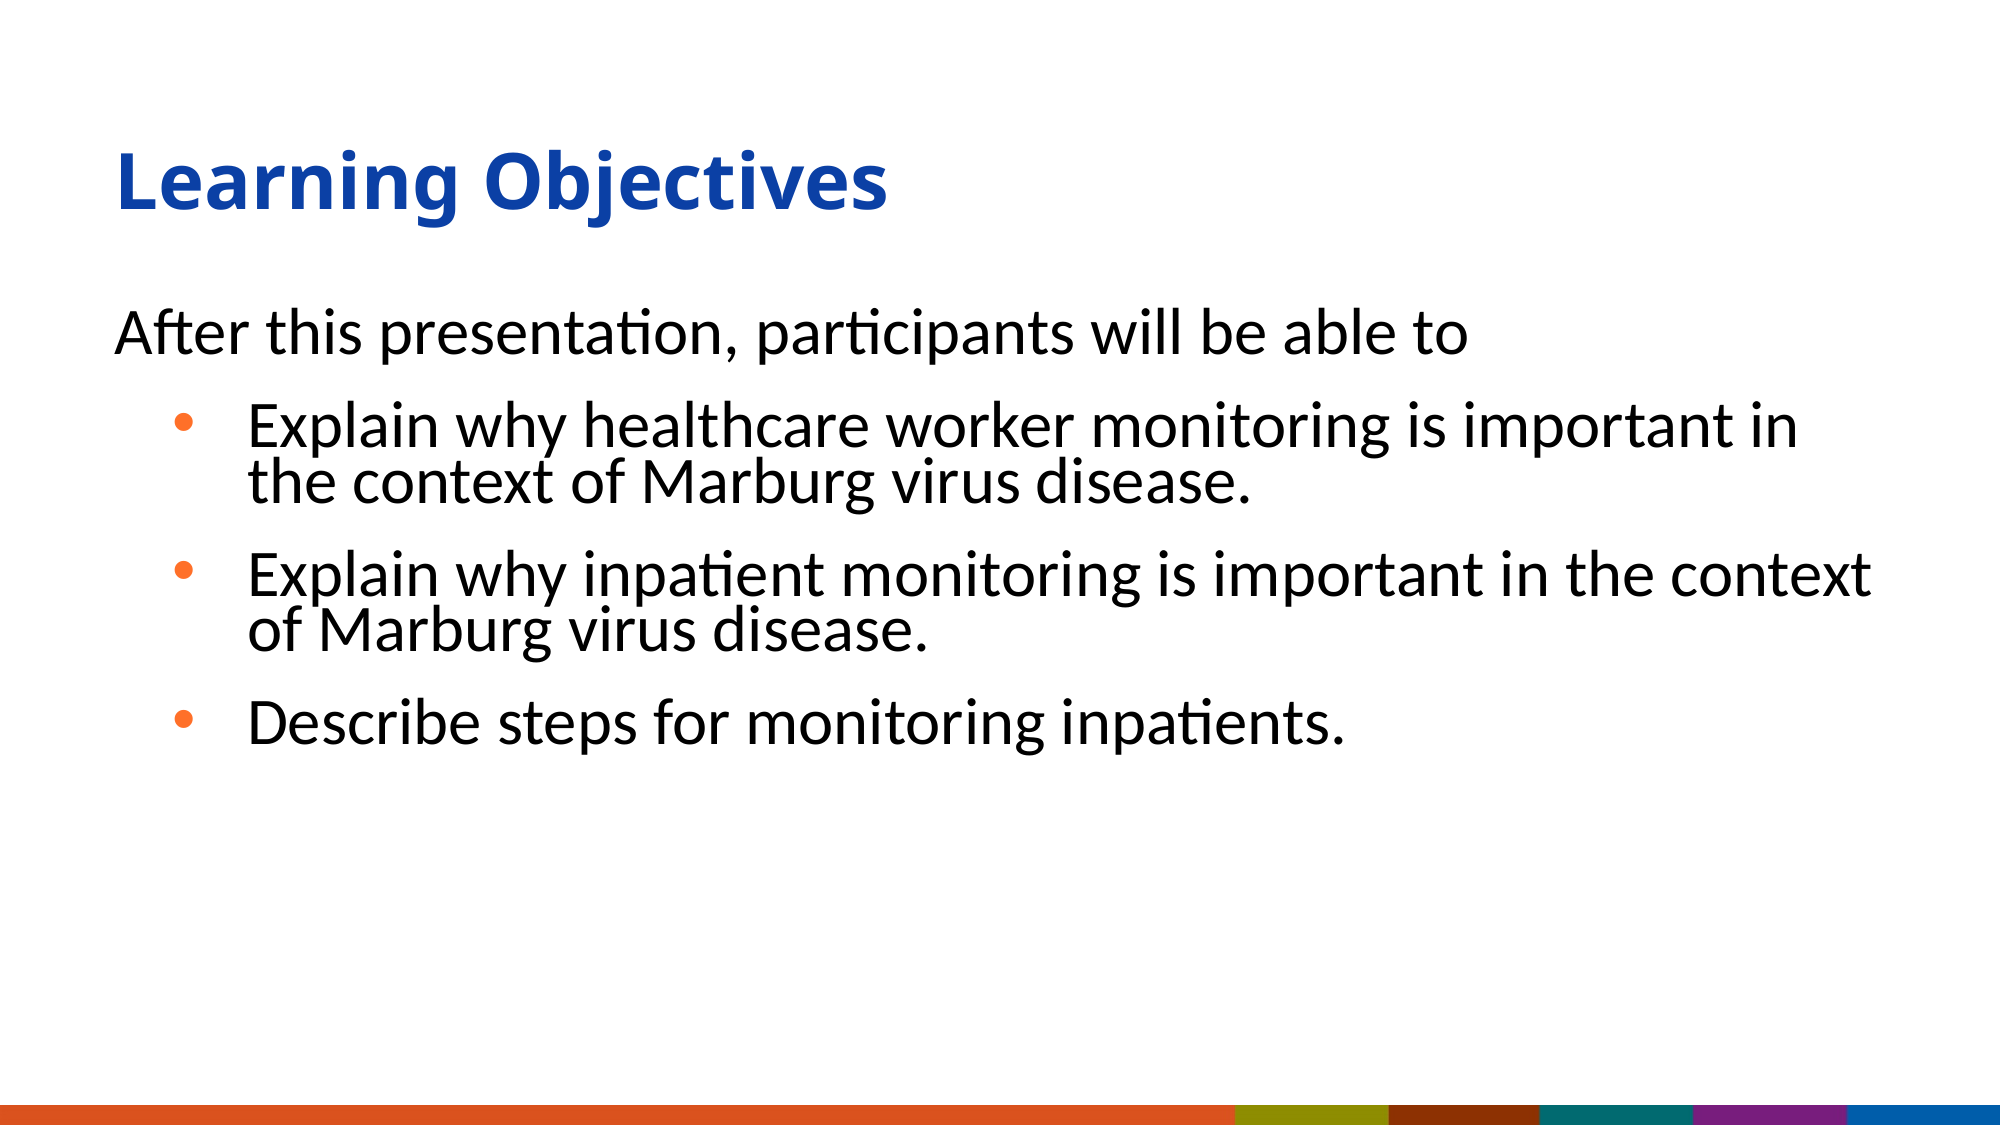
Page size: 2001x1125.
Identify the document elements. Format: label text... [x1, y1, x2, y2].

title Learning Objectives [99, 45, 1900, 233]
picture [0, 1105, 2000, 1125]
list After this presentation, participants will be able to Explain why healthcare worker monitoring is important in the context of Marburg virus disease. Explain why inpatient monitoring is important in the context of Marburg virus disease. Describe steps for monitoring inpatients. [99, 299, 1900, 985]
